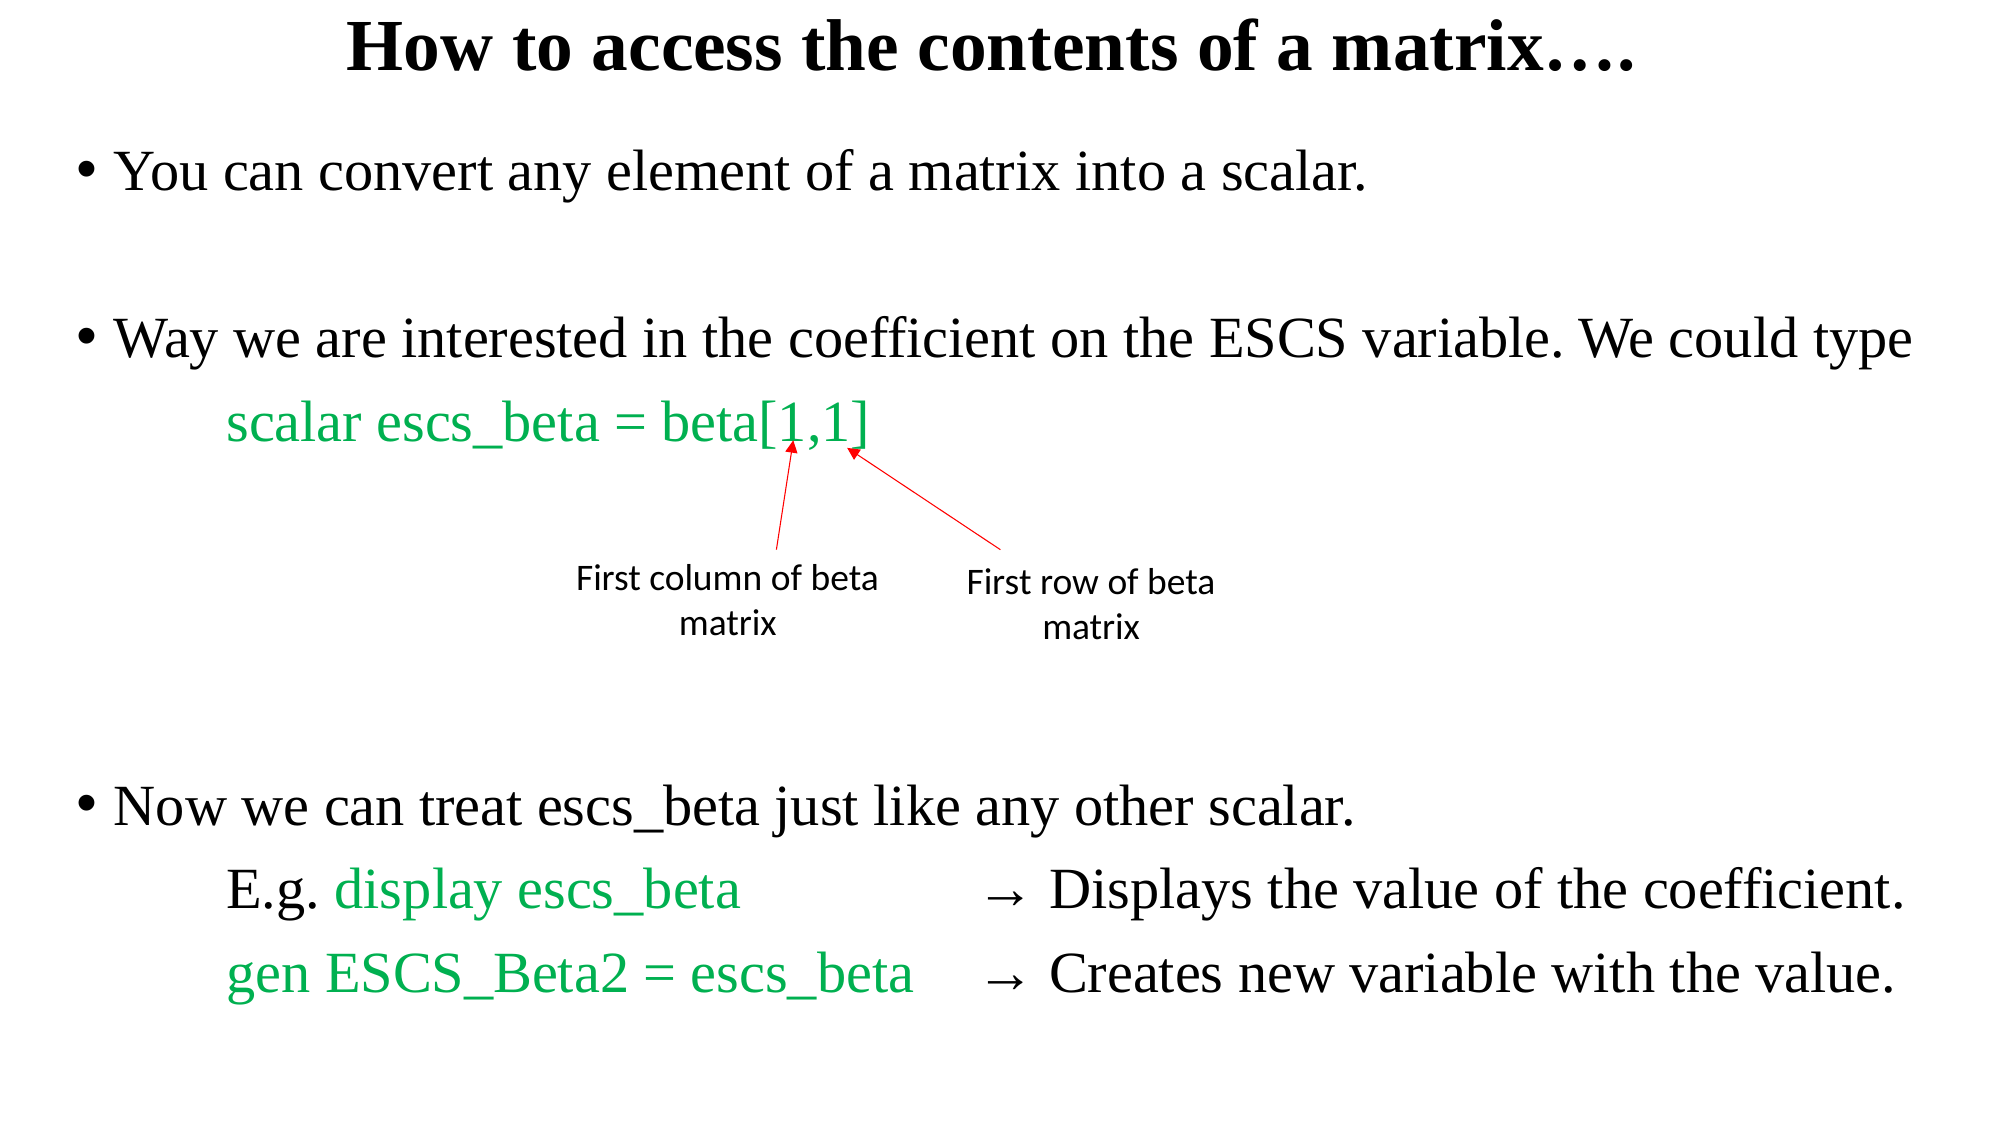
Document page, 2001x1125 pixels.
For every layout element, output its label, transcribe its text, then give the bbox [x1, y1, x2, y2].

title How to access the contents of a matrix…. [121, 0, 1863, 95]
text_box First column of beta matrix [549, 545, 907, 651]
text_box Now we can treat escs_beta just like any other scalar. E.g. display escs_beta → Displays the value of the coefficient. gen ESCS_Beta2 = escs_beta → Creates new variable with the value. [61, 767, 1940, 1125]
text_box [847, 447, 1001, 550]
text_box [776, 440, 794, 550]
text_box First row of beta matrix [912, 549, 1270, 655]
list You can convert any element of a matrix into a scalar. Way we are interested in the coefficient on the ESCS variable. We could type scalar escs_beta = beta[1,1] [61, 132, 1940, 491]
